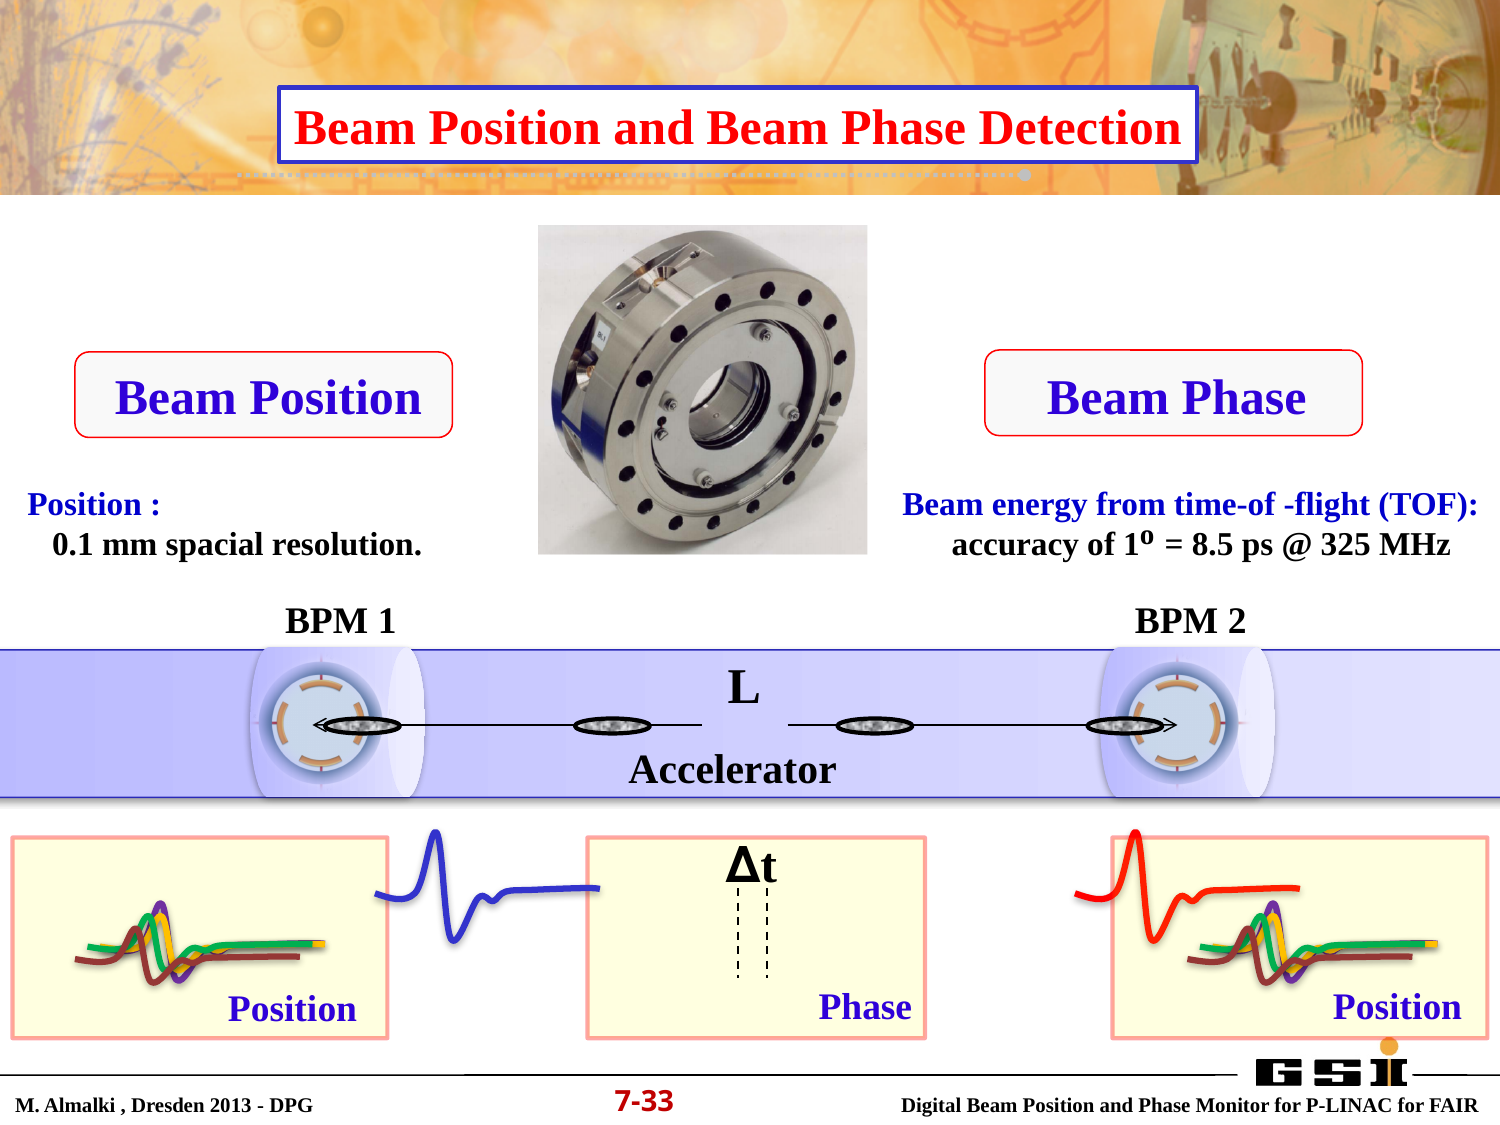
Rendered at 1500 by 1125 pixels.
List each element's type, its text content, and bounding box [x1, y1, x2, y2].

picture [243, 647, 401, 798]
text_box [237, 87, 1202, 176]
text_box M. Almalki , Dresden 2013 - DPG Digital Beam Position and Phase Monitor for P-LINAC for FAIR [0, 1092, 1494, 1125]
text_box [0, 0, 1500, 1086]
picture [1099, 647, 1257, 798]
